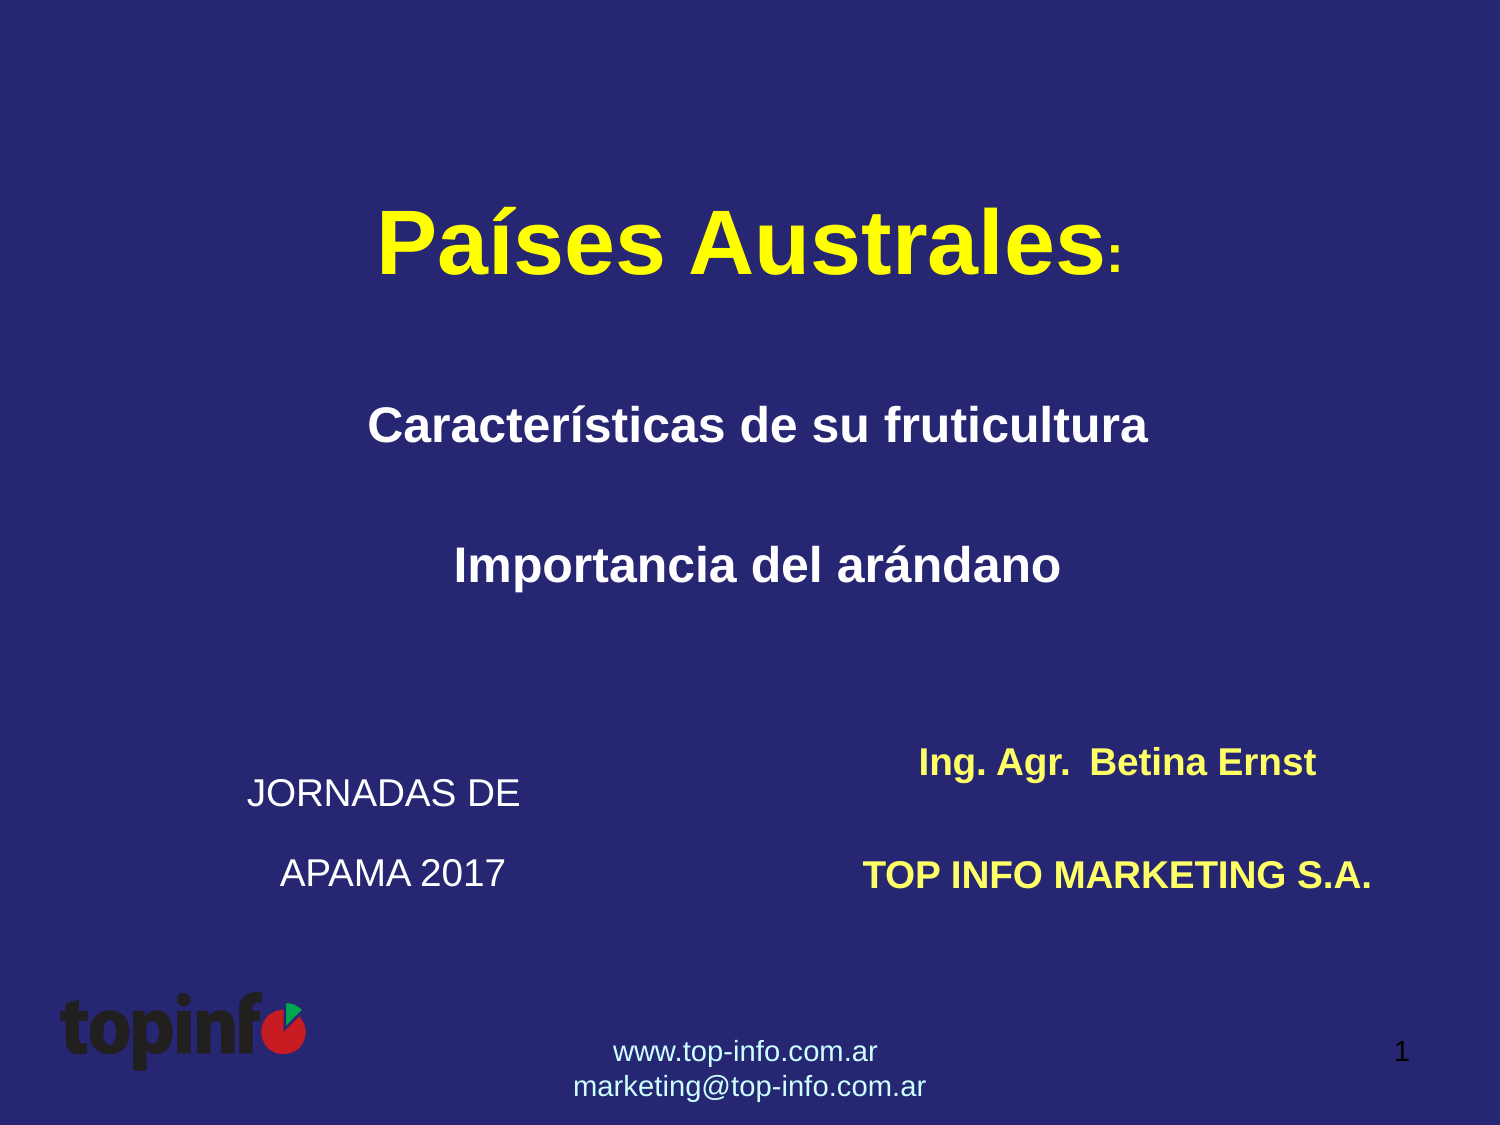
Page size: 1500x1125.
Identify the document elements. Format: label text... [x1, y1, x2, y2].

slide_number 1 [1074, 1024, 1426, 1103]
title Países Australes: Características de su fruticultura Importancia del arándano [90, 304, 1426, 471]
text_box JORNADAS DE APAMA 2017 [88, 738, 680, 904]
text_box Ing. Agr. Betina Ernst TOP INFO MARKETING S.A. [770, 703, 1465, 911]
picture [40, 967, 322, 1093]
footer www.top-info.com.ar marketing@top-info.com.ar [512, 1024, 988, 1103]
